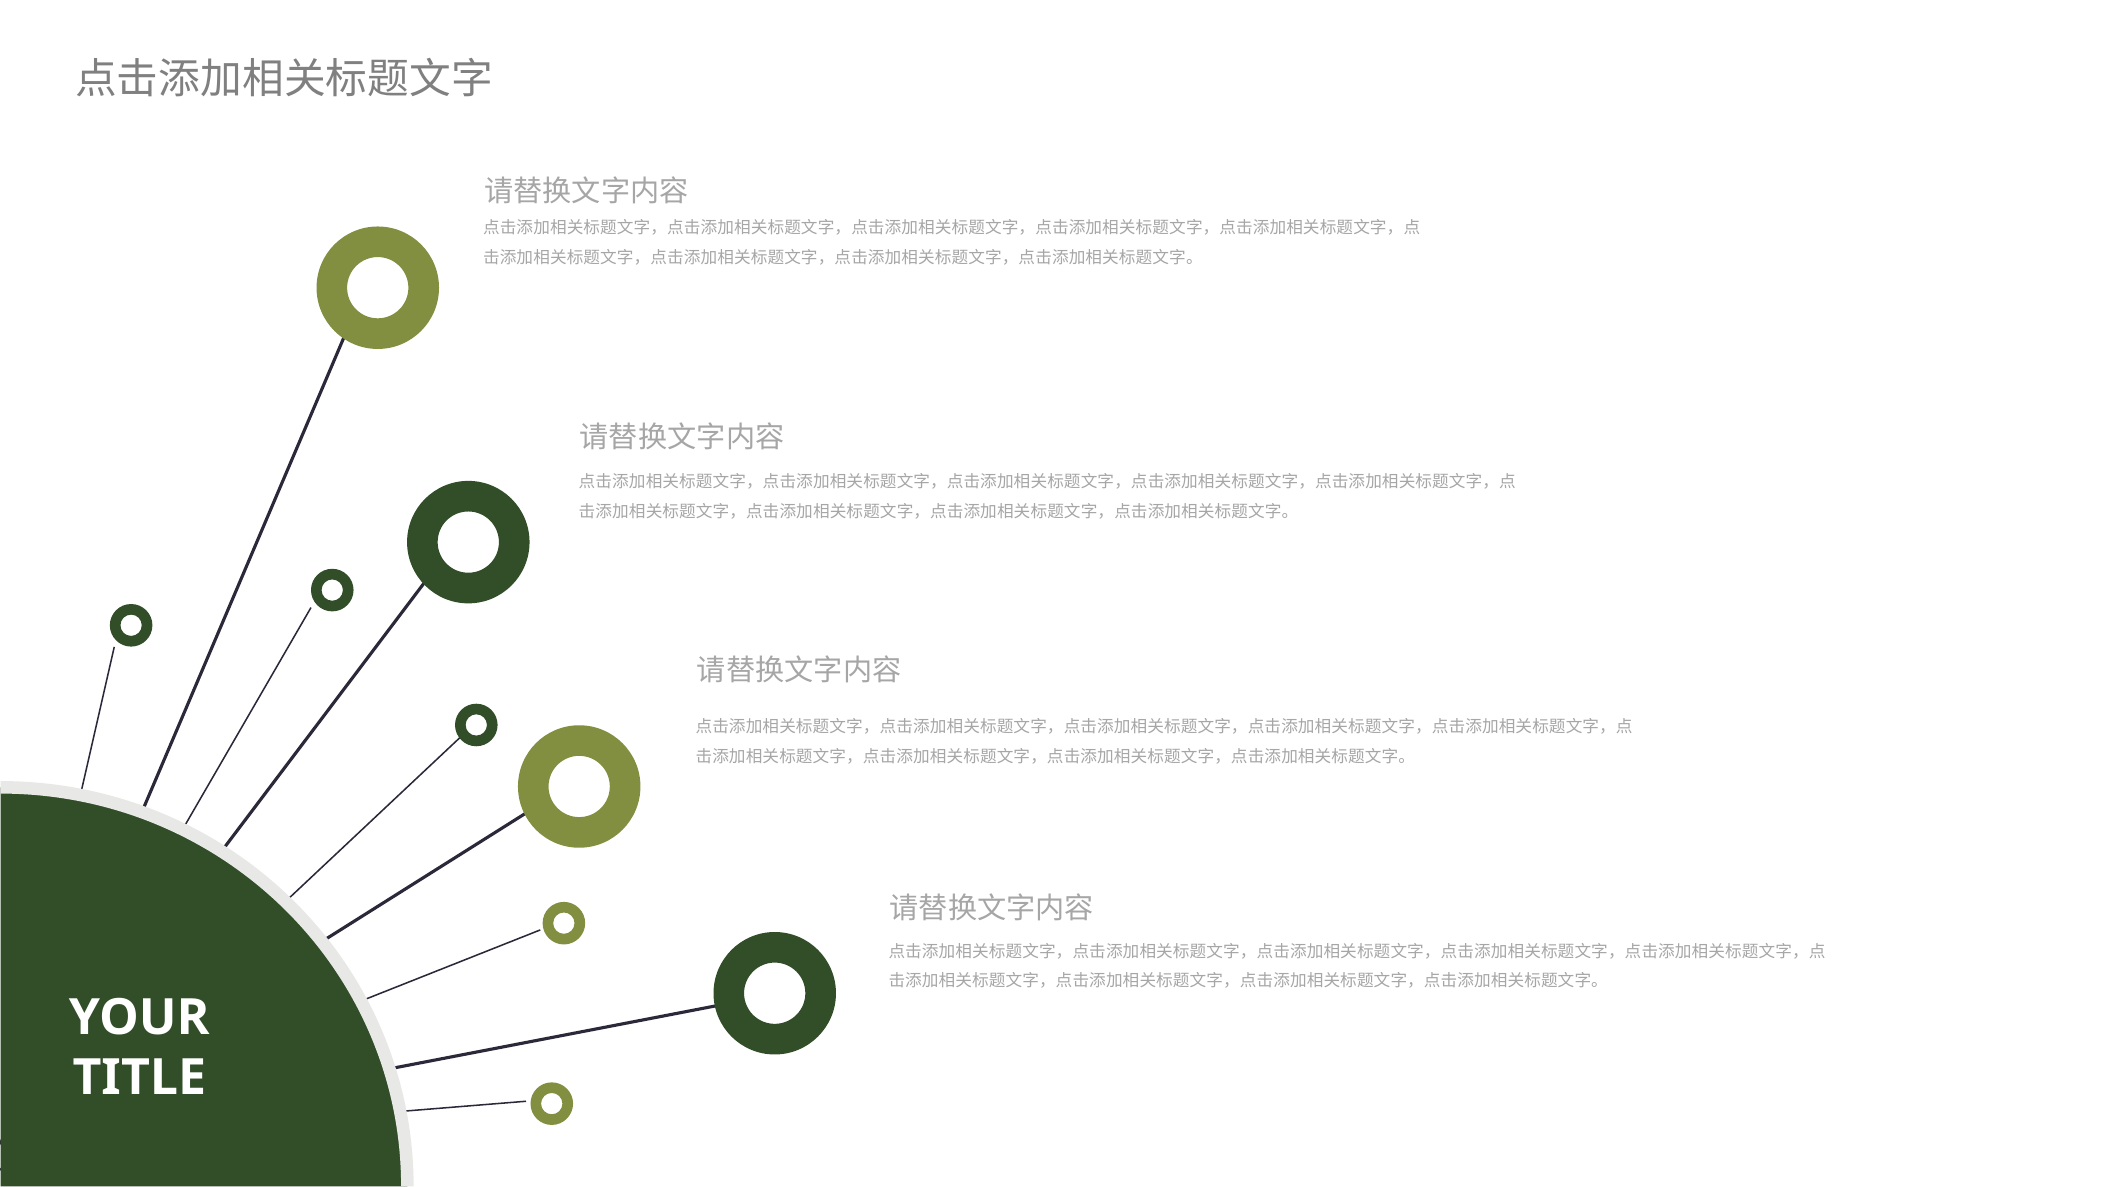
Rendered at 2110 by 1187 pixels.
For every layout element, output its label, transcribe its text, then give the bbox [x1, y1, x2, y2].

text_box [316, 226, 440, 326]
text_box 请替换文字内容 [873, 874, 1273, 933]
text_box [722, 932, 836, 1055]
text_box 请替换文字内容 [722, 403, 963, 462]
text_box 请替换文字内容 [722, 642, 1080, 694]
text_box 点击添加相关标题文字 [59, 44, 563, 107]
text_box 请替换文字内容 [468, 157, 867, 216]
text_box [0, 787, 408, 1187]
text_box 点击添加相关标题文字，点击添加相关标题文字，点击添加相关标题文字，点击添加相关标题文字，点击添加相关标题文字，点击添加相关标题文字，点击添加相关标题文字，点击添加相关标题文字，点击添加相关标题文字。 [722, 698, 1658, 773]
text_box 点击添加相关标题文字，点击添加相关标题文字，点击添加相关标题文字，点击添加相关标题文字，点击添加相关标题文字，点击添加相关标题文字，点击添加相关标题文字，点击添加相关标题文字，点击添加相关标题文字。 [873, 922, 1850, 998]
text_box 点击添加相关标题文字，点击添加相关标题文字，点击添加相关标题文字，点击添加相关标题文字，点击添加相关标题文字，点击添加相关标题文字，点击添加相关标题文字，点击添加相关标题文字，点击添加相关标题文字。 [468, 199, 1445, 274]
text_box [0, 326, 722, 1176]
text_box 点击添加相关标题文字，点击添加相关标题文字，点击添加相关标题文字，点击添加相关标题文字，点击添加相关标题文字，点击添加相关标题文字，点击添加相关标题文字，点击添加相关标题文字，点击添加相关标题文字。 [722, 453, 1540, 529]
